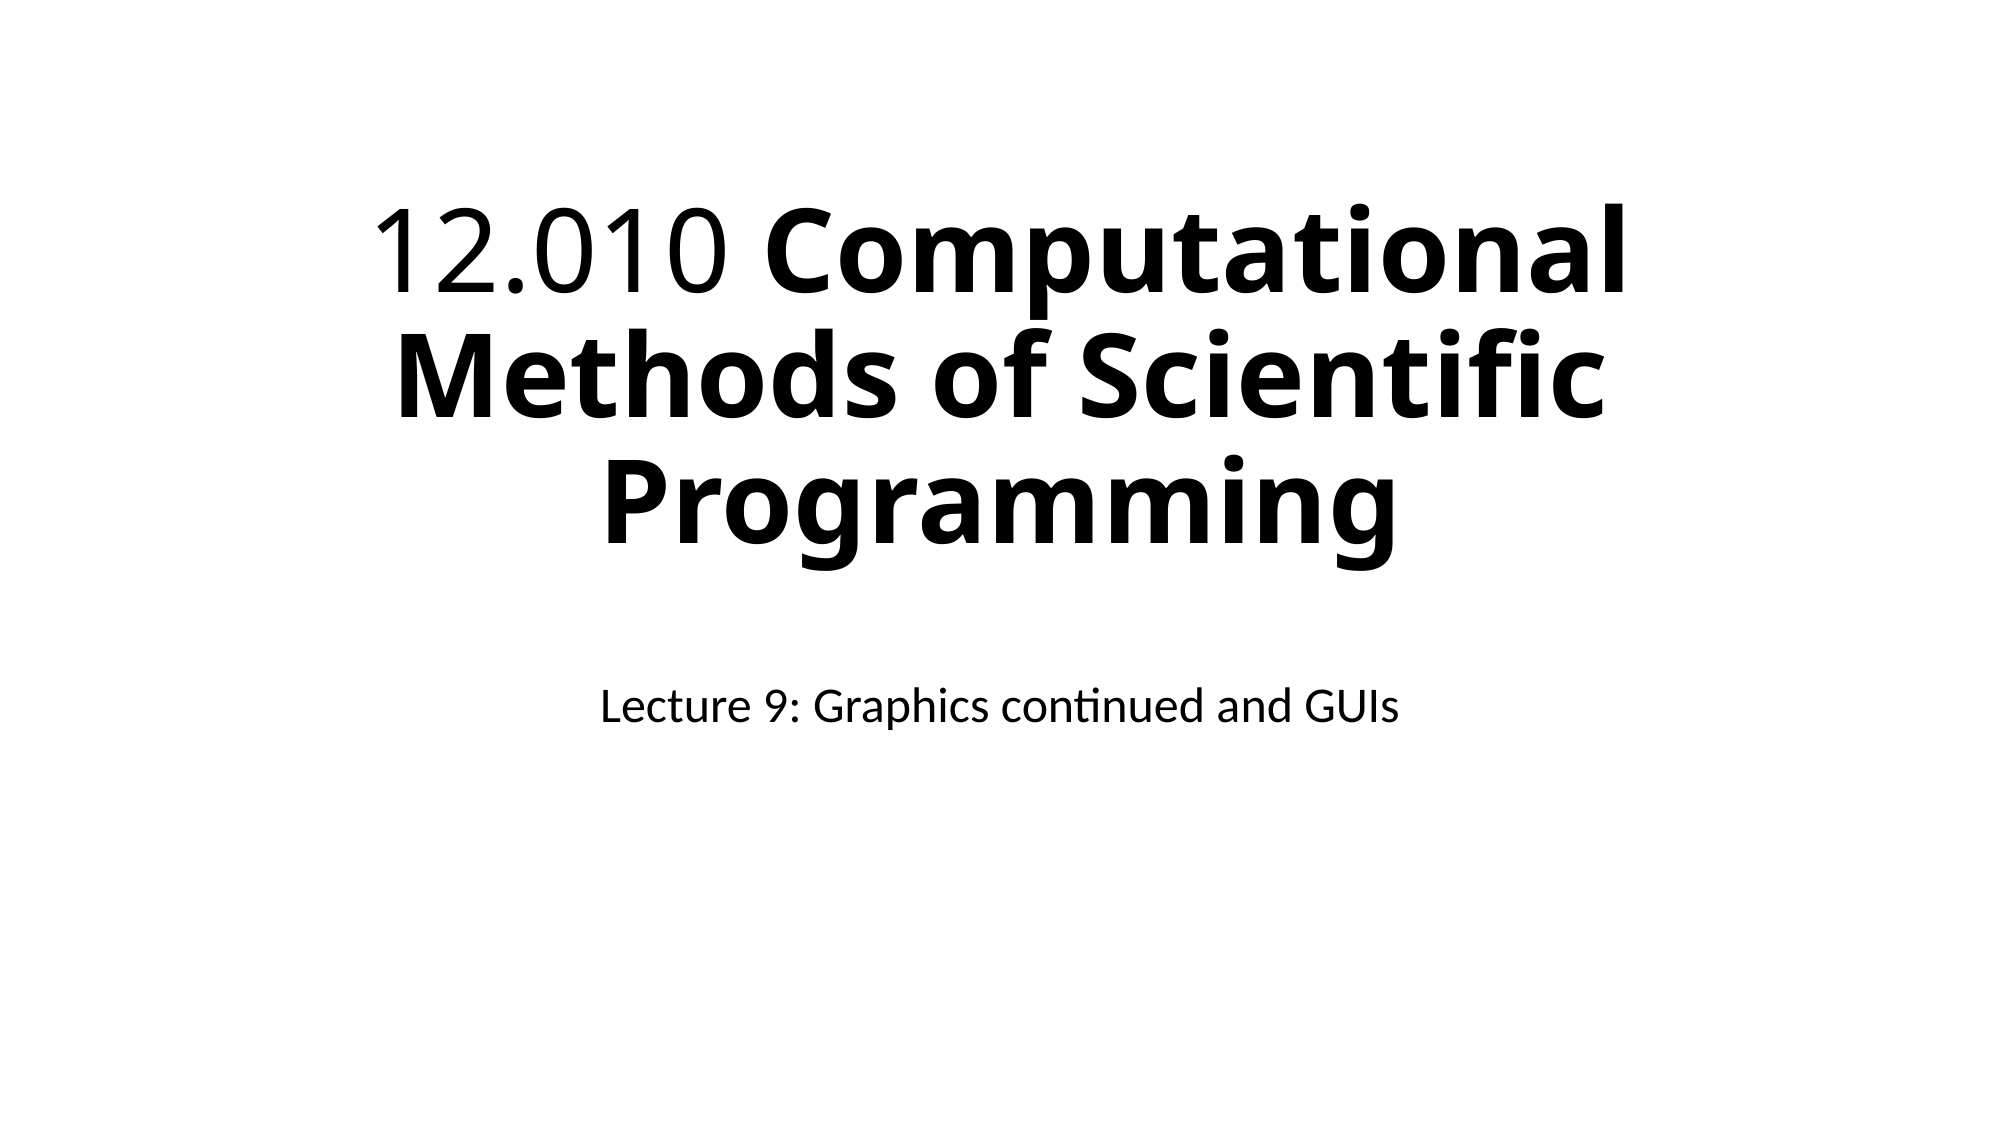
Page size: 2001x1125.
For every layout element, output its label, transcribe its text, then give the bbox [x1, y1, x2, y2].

subtitle Lecture 9: Graphics continued and GUIs [249, 590, 1750, 863]
title 12.010 Computational Methods of Scientific Programming [249, 184, 1750, 576]
